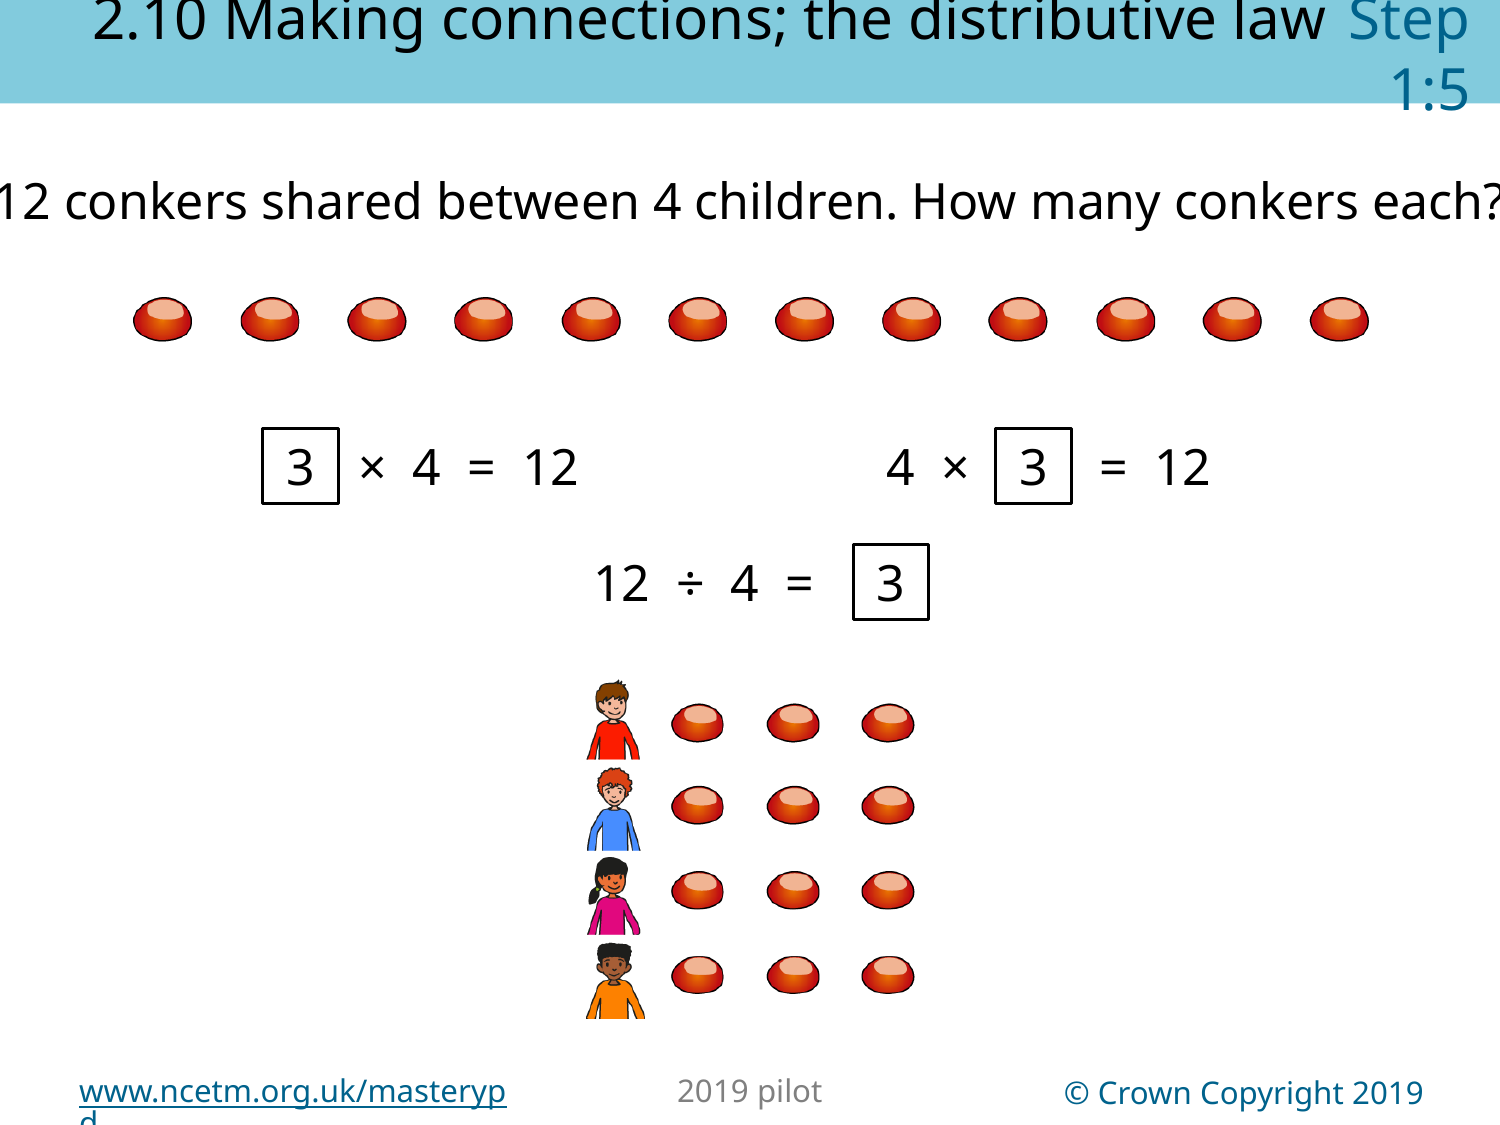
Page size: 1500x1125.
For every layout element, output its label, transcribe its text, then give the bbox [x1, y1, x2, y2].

list 2.10 Making connections; the distributive law Step 1:5 [0, 0, 1500, 104]
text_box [860, 427, 1238, 505]
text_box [570, 543, 930, 621]
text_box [262, 427, 602, 505]
picture [584, 679, 916, 1022]
text_box 12 conkers shared between 4 children. How many conkers each? [0, 161, 1500, 237]
picture [130, 297, 1370, 355]
